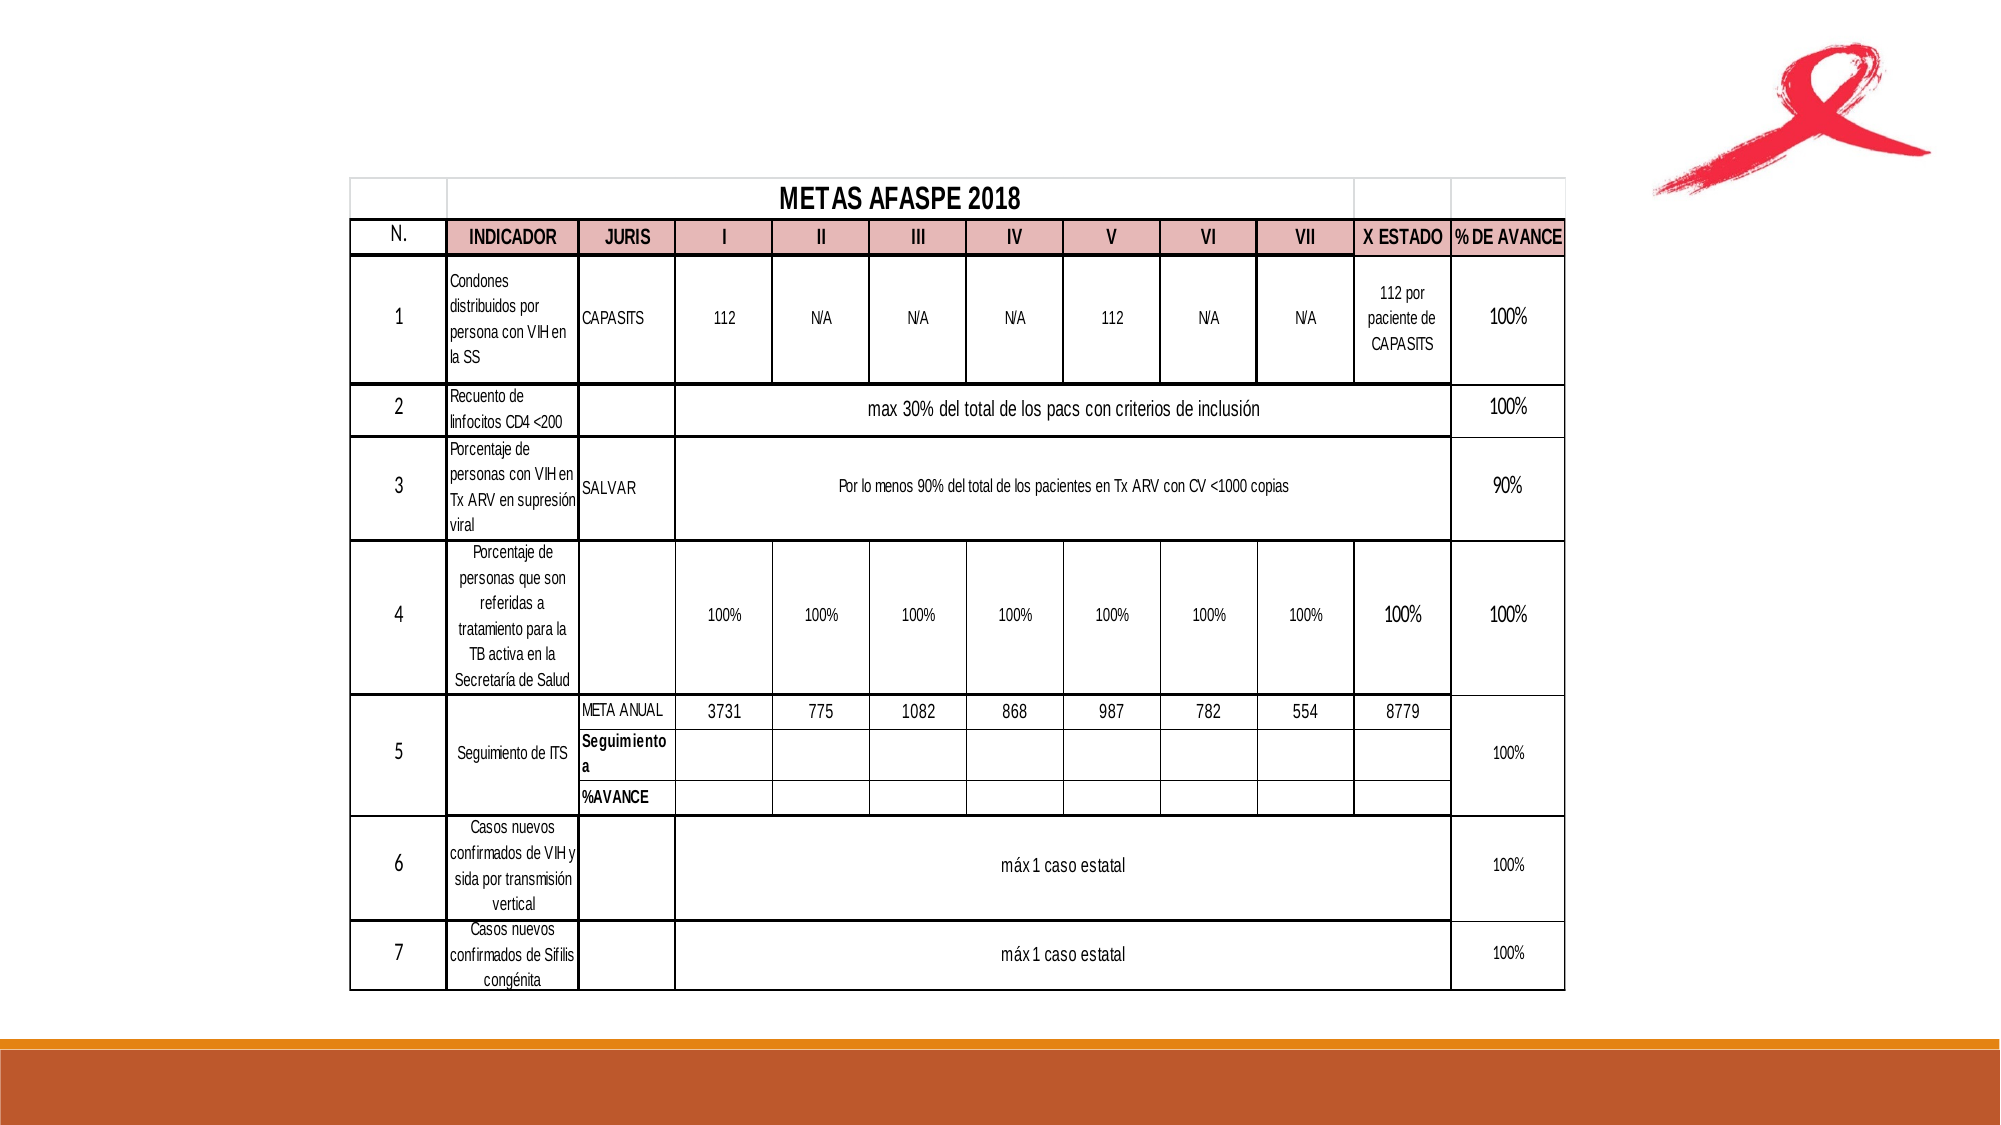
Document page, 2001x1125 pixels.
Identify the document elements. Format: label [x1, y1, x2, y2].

text_box [348, 176, 1568, 993]
picture [1608, 24, 1983, 236]
